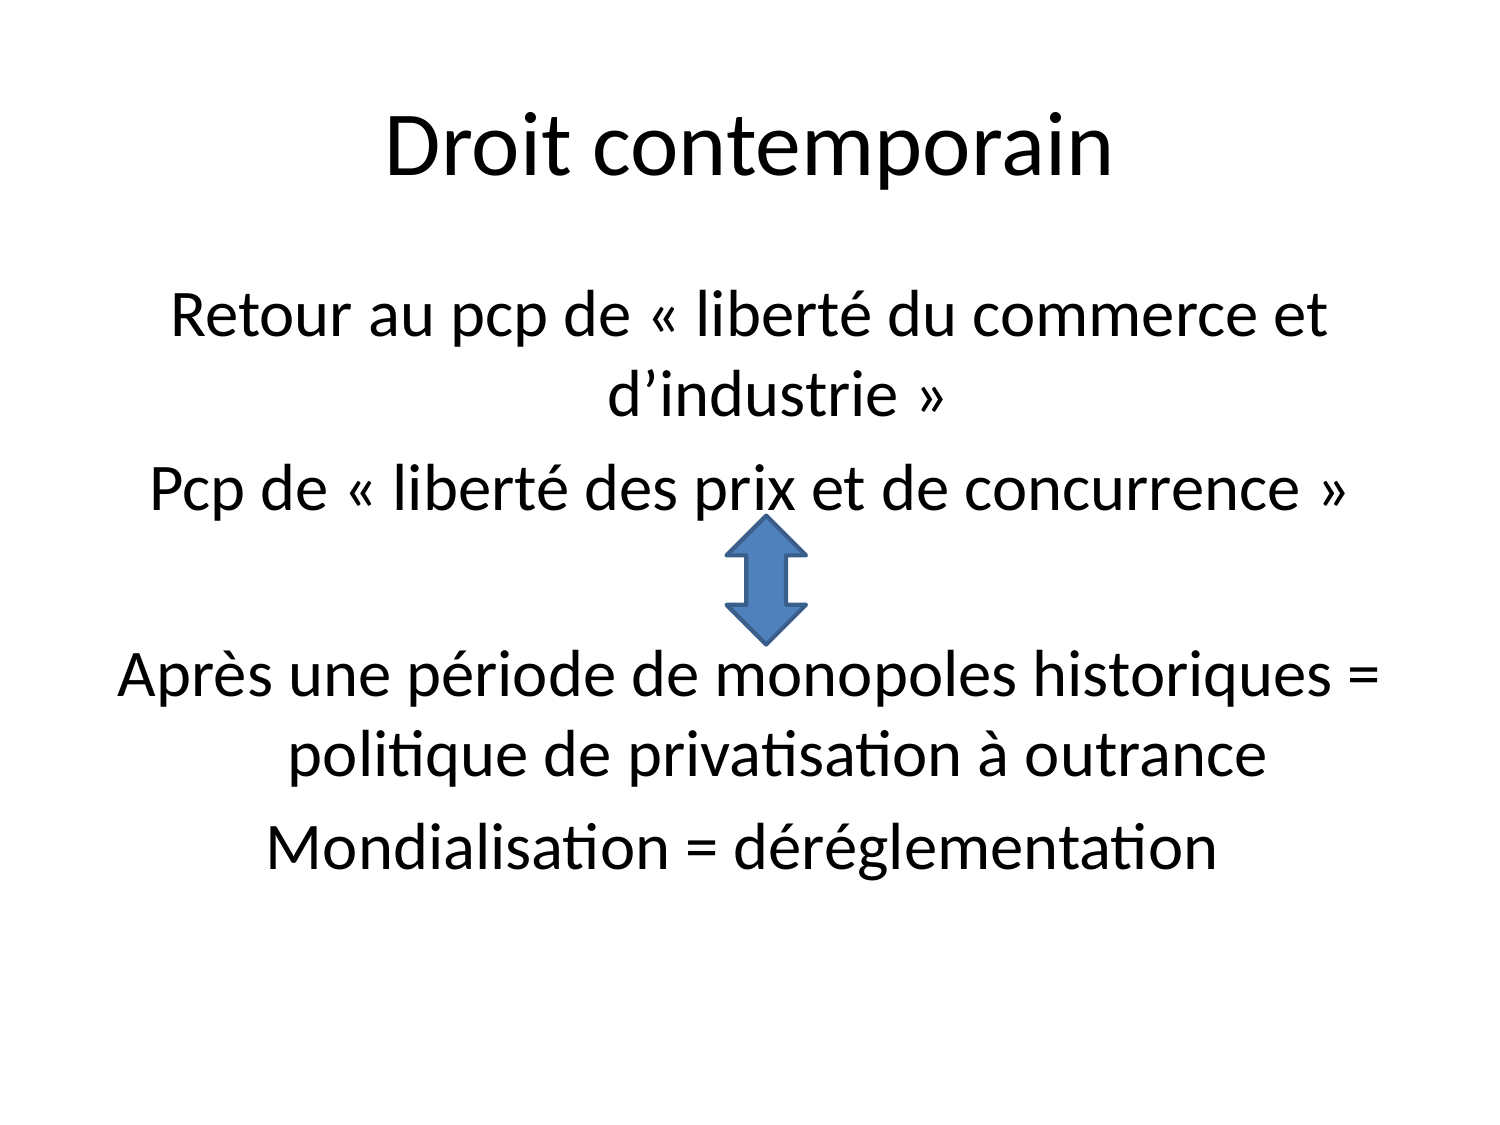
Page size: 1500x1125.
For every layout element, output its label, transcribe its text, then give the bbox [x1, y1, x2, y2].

text_box [724, 513, 808, 647]
title Droit contemporain [75, 45, 1425, 233]
list Retour au pcp de « liberté du commerce et d’industrie » Pcp de « liberté des prix et de concurrence » Après une période de monopoles historiques = politique de privatisation à outrance Mondialisation = déréglementation [75, 262, 1425, 1005]
